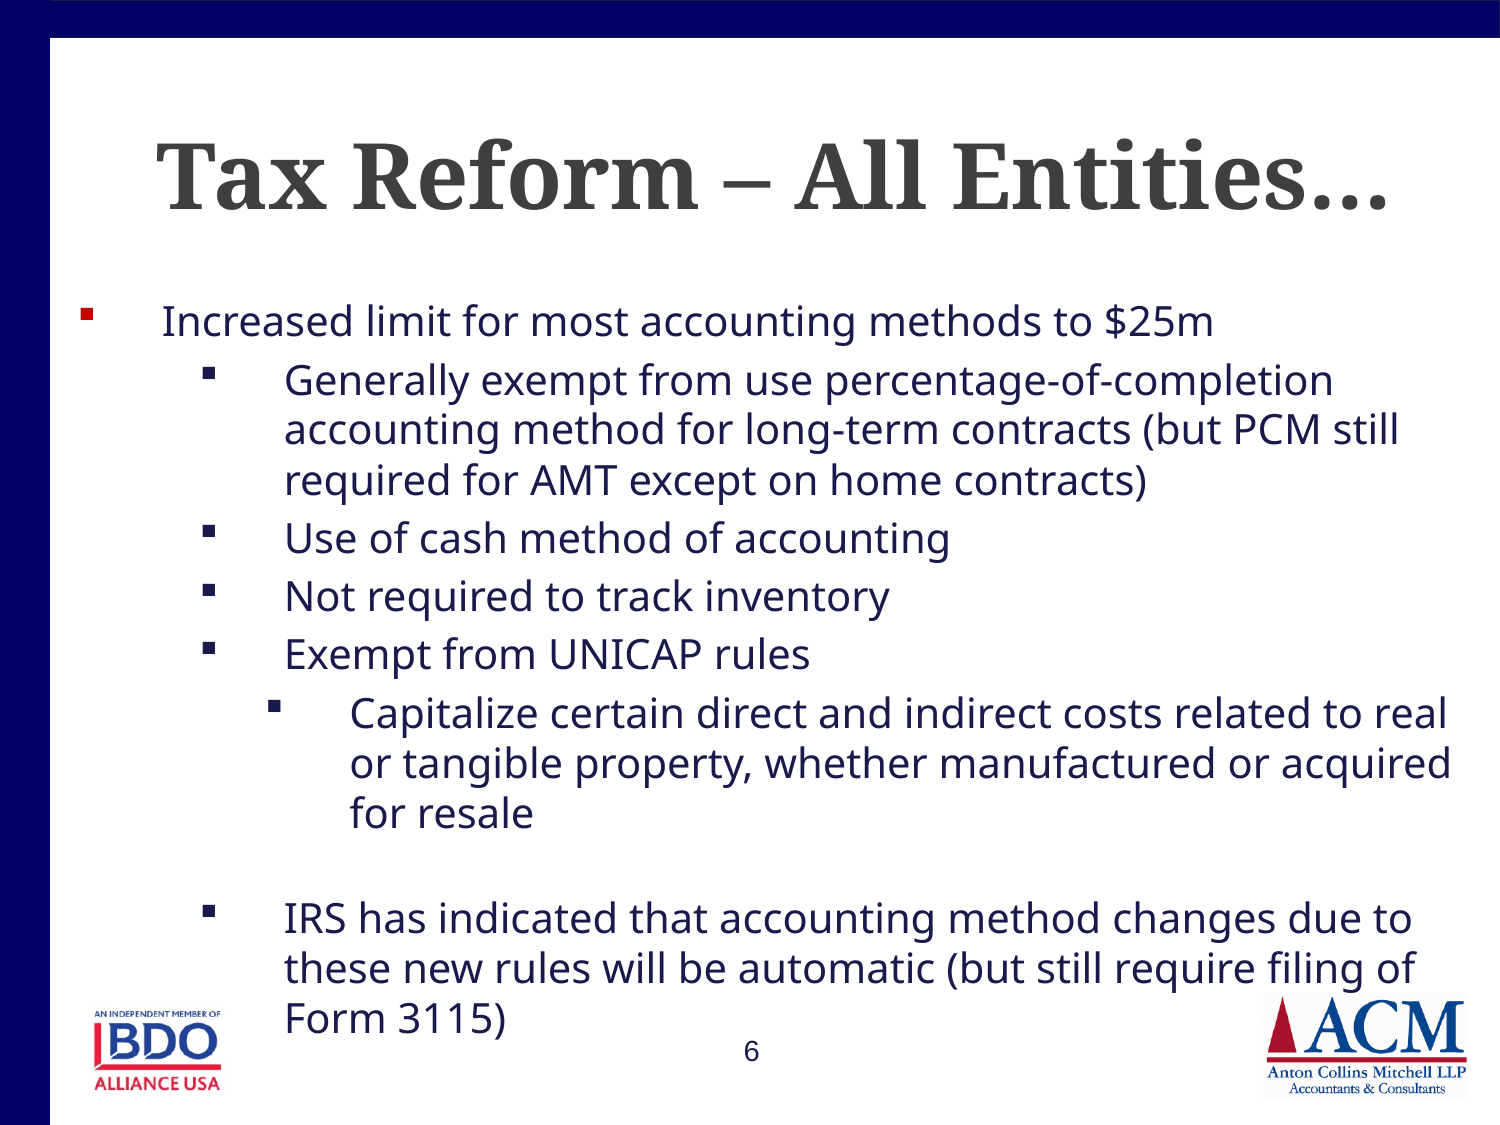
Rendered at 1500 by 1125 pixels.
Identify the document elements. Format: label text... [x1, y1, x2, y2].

title Tax Reform – All Entities… [49, 87, 1500, 258]
picture [1262, 991, 1468, 1100]
picture [75, 991, 238, 1108]
list Increased limit for most accounting methods to $25m Generally exempt from use percentage-of-completion accounting method for long-term contracts (but PCM still required for AMT except on home contracts) Use of cash method of accounting Not required to track inventory Exempt from UNICAP rules Capitalize certain direct and indirect costs related to real or tangible property, whether manufactured or acquired for resale IRS has indicated that accounting method changes due to these new rules will be automatic (but still require filing of Form 3115) [62, 287, 1488, 943]
slide_number 6 [687, 1024, 776, 1101]
